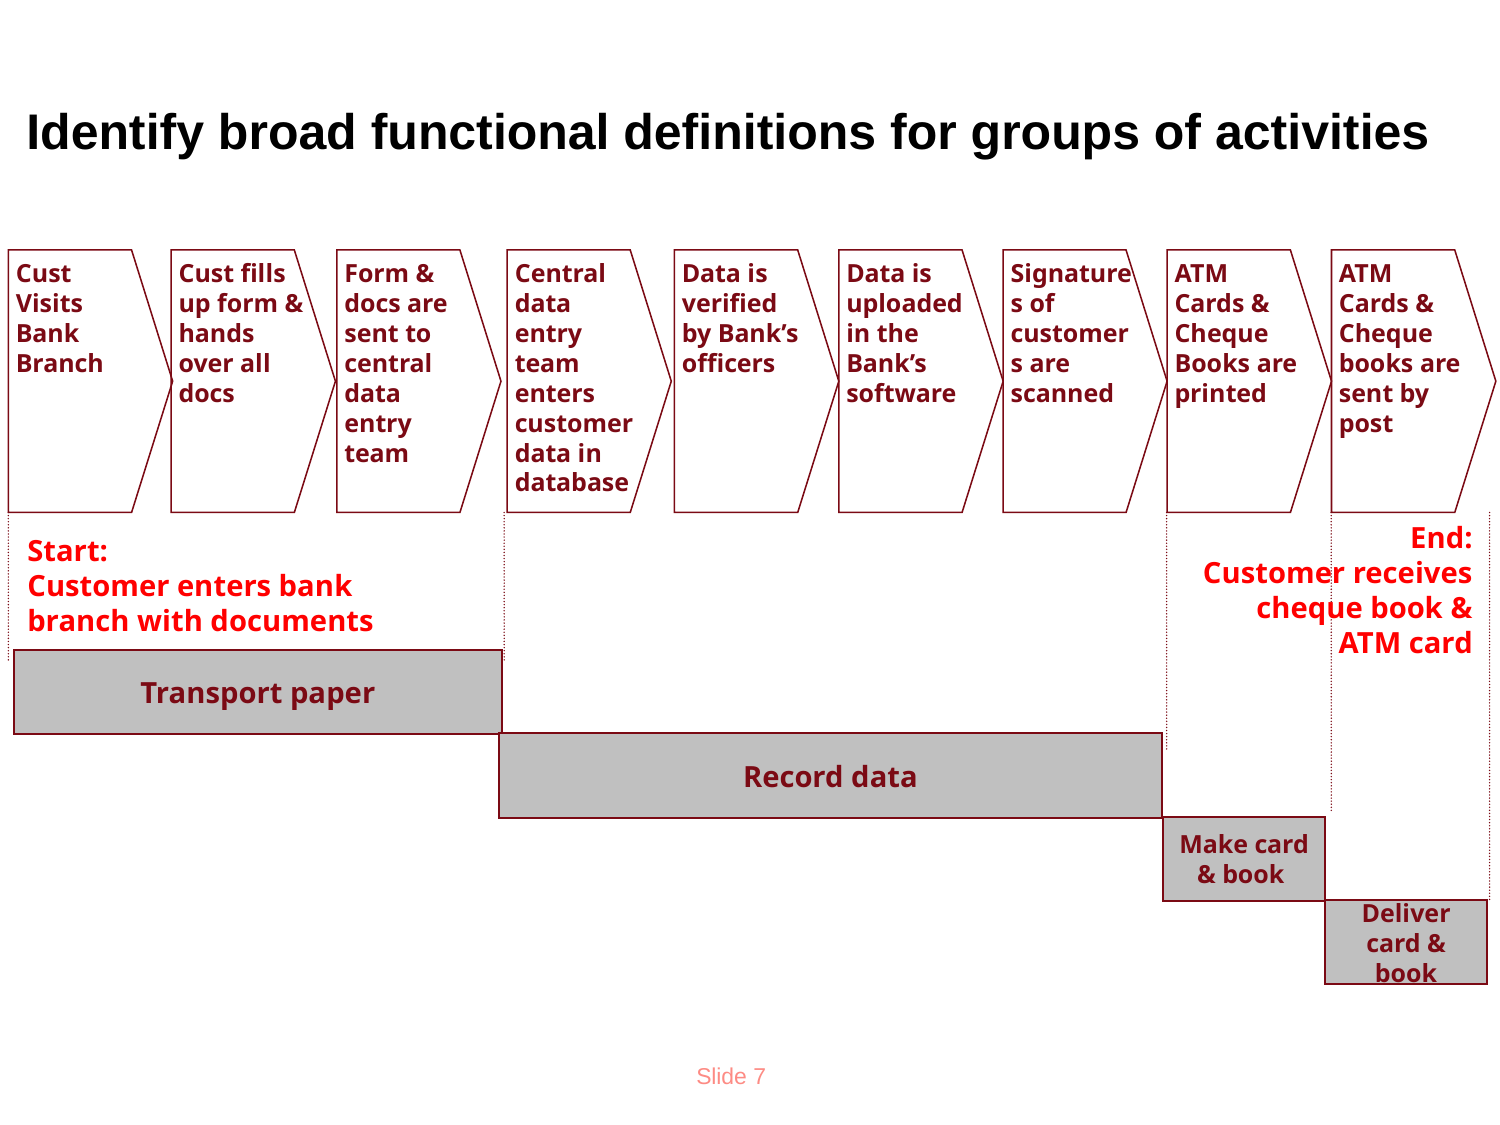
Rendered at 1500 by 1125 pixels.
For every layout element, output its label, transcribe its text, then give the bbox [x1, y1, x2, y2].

text_box Cust fills up form & hands over all docs [171, 249, 336, 513]
text_box ATM Cards & Cheque books are sent by post [1331, 249, 1496, 513]
text_box Record data [498, 733, 1163, 818]
text_box Data is uploaded in the Bank’s software [838, 249, 1003, 513]
text_box Form & docs are sent to central data entry team [336, 249, 501, 513]
text_box Cust Visits Bank Branch [8, 249, 171, 513]
text_box Data is verified by Bank’s officers [674, 249, 838, 513]
text_box ATM Cards & Cheque Books are printed [1167, 249, 1331, 513]
text_box Start: Customer enters bank branch with documents [12, 534, 413, 635]
text_box Deliver card & book [1324, 900, 1488, 985]
text_box Central data entry team enters customer data in database [507, 249, 672, 513]
title Identify broad functional definitions for groups of activities [26, 99, 1472, 288]
text_box Signatures of customers are scanned [1003, 249, 1167, 513]
text_box Make card & book [1163, 816, 1325, 902]
text_box End: Customer receives cheque book & ATM card [1174, 539, 1488, 639]
text_box Transport paper [13, 650, 502, 735]
